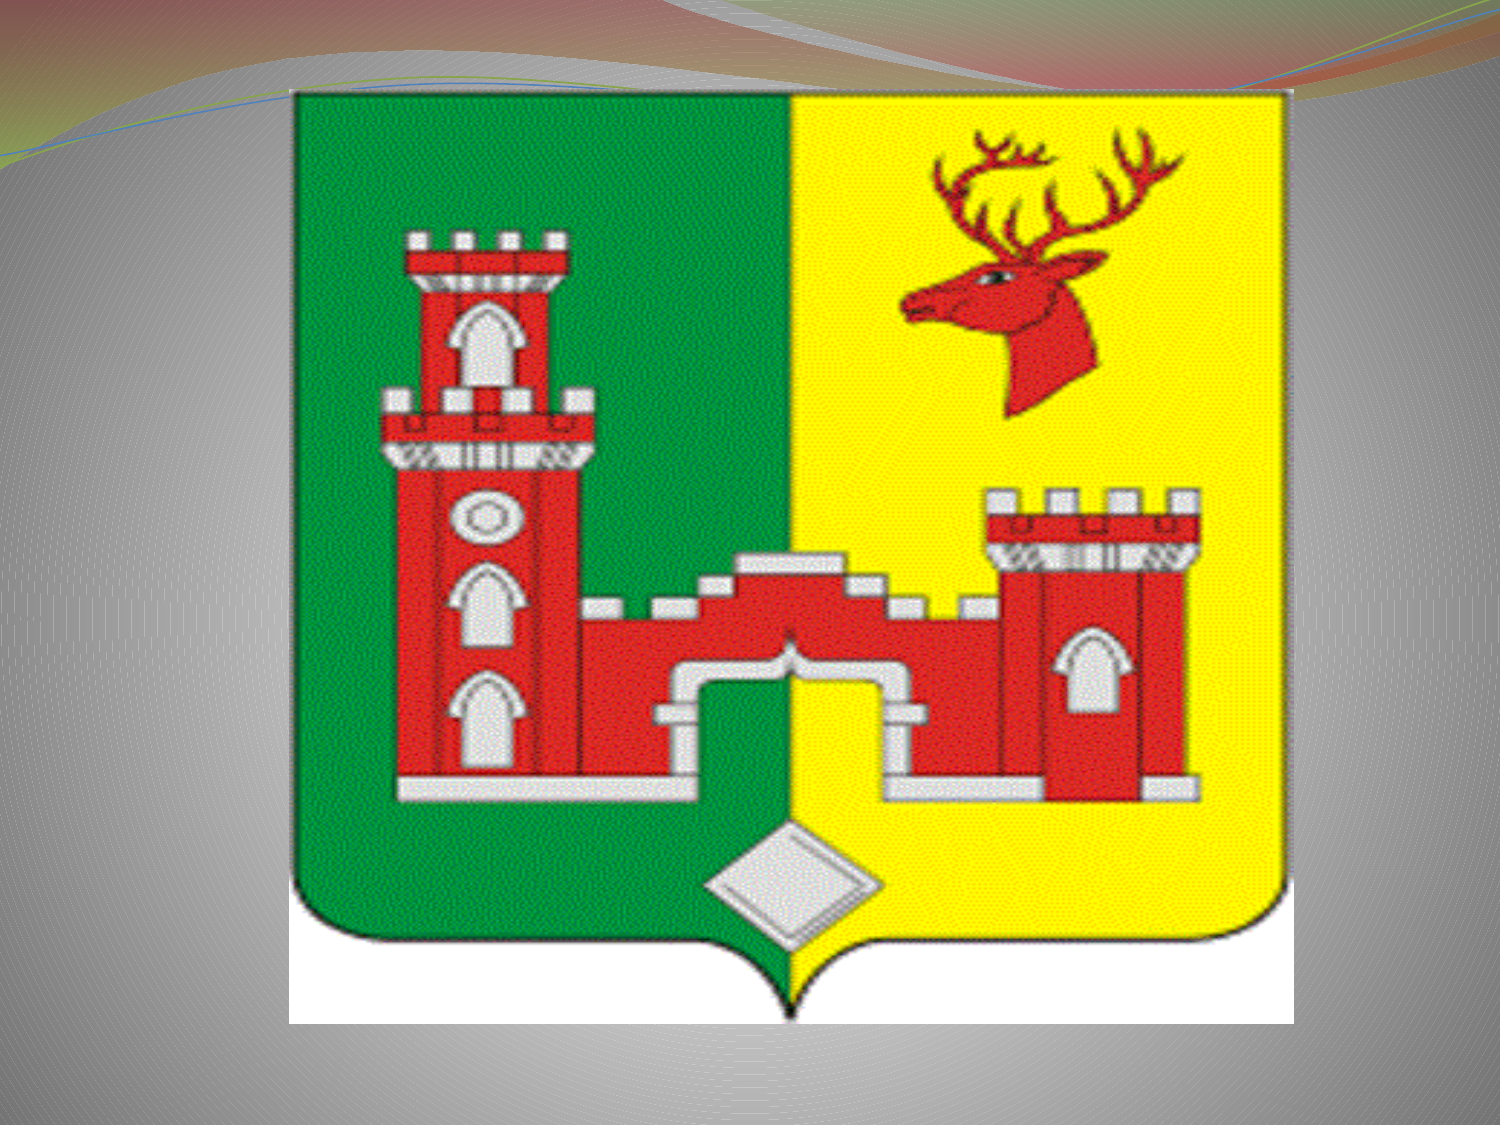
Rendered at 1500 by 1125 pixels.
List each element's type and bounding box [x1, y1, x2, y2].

picture [288, 89, 1294, 1024]
